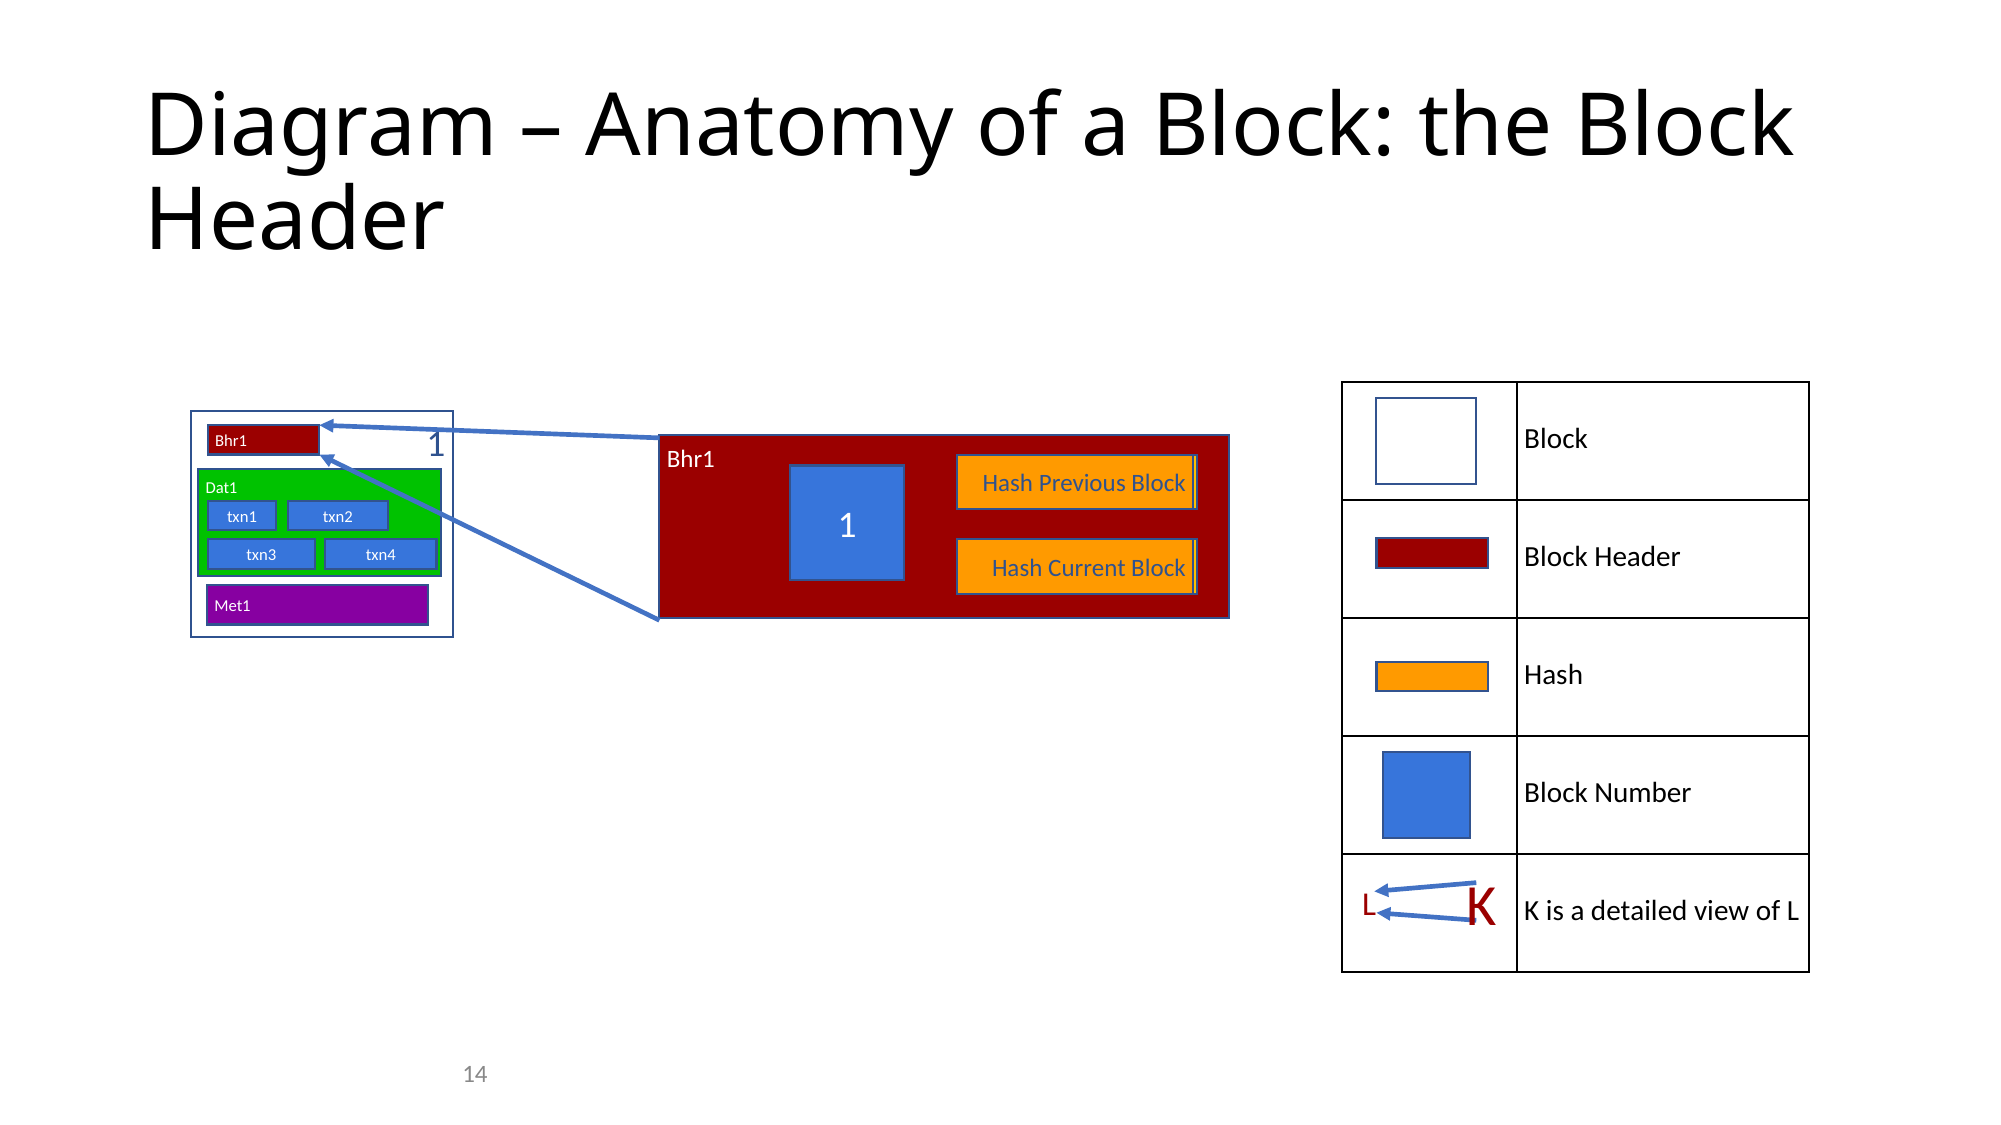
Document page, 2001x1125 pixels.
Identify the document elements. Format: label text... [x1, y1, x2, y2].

text_box [1376, 397, 1477, 484]
text_box L [1354, 874, 1384, 930]
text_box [197, 468, 441, 577]
table_header Block [1518, 383, 1808, 499]
table_header [1343, 383, 1516, 499]
table_cell Block Header [1518, 501, 1808, 617]
table_cell Hash [1518, 619, 1808, 735]
text_box [1376, 538, 1489, 568]
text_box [1194, 454, 1198, 510]
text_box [659, 435, 1230, 618]
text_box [956, 539, 1194, 595]
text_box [207, 497, 277, 534]
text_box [956, 454, 1194, 510]
slide_number 14 [451, 1050, 496, 1096]
text_box K [1458, 859, 1505, 945]
title Diagram – Anatomy of a Block: the Block Header [136, 65, 1863, 284]
text_box [1376, 661, 1489, 692]
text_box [206, 584, 429, 625]
text_box [1383, 751, 1470, 839]
table_cell Block Number [1518, 737, 1808, 853]
table_cell [1343, 619, 1516, 735]
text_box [190, 411, 454, 638]
text_box [1384, 907, 1458, 920]
table_cell [1343, 855, 1516, 971]
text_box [789, 465, 905, 580]
table_cell [1343, 737, 1516, 853]
table_cell K is a detailed view of L [1518, 855, 1808, 971]
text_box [1194, 539, 1198, 595]
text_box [287, 497, 389, 534]
table_cell [1343, 501, 1516, 617]
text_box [324, 535, 437, 573]
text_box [207, 535, 316, 573]
text_box [1384, 884, 1458, 897]
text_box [207, 421, 320, 459]
